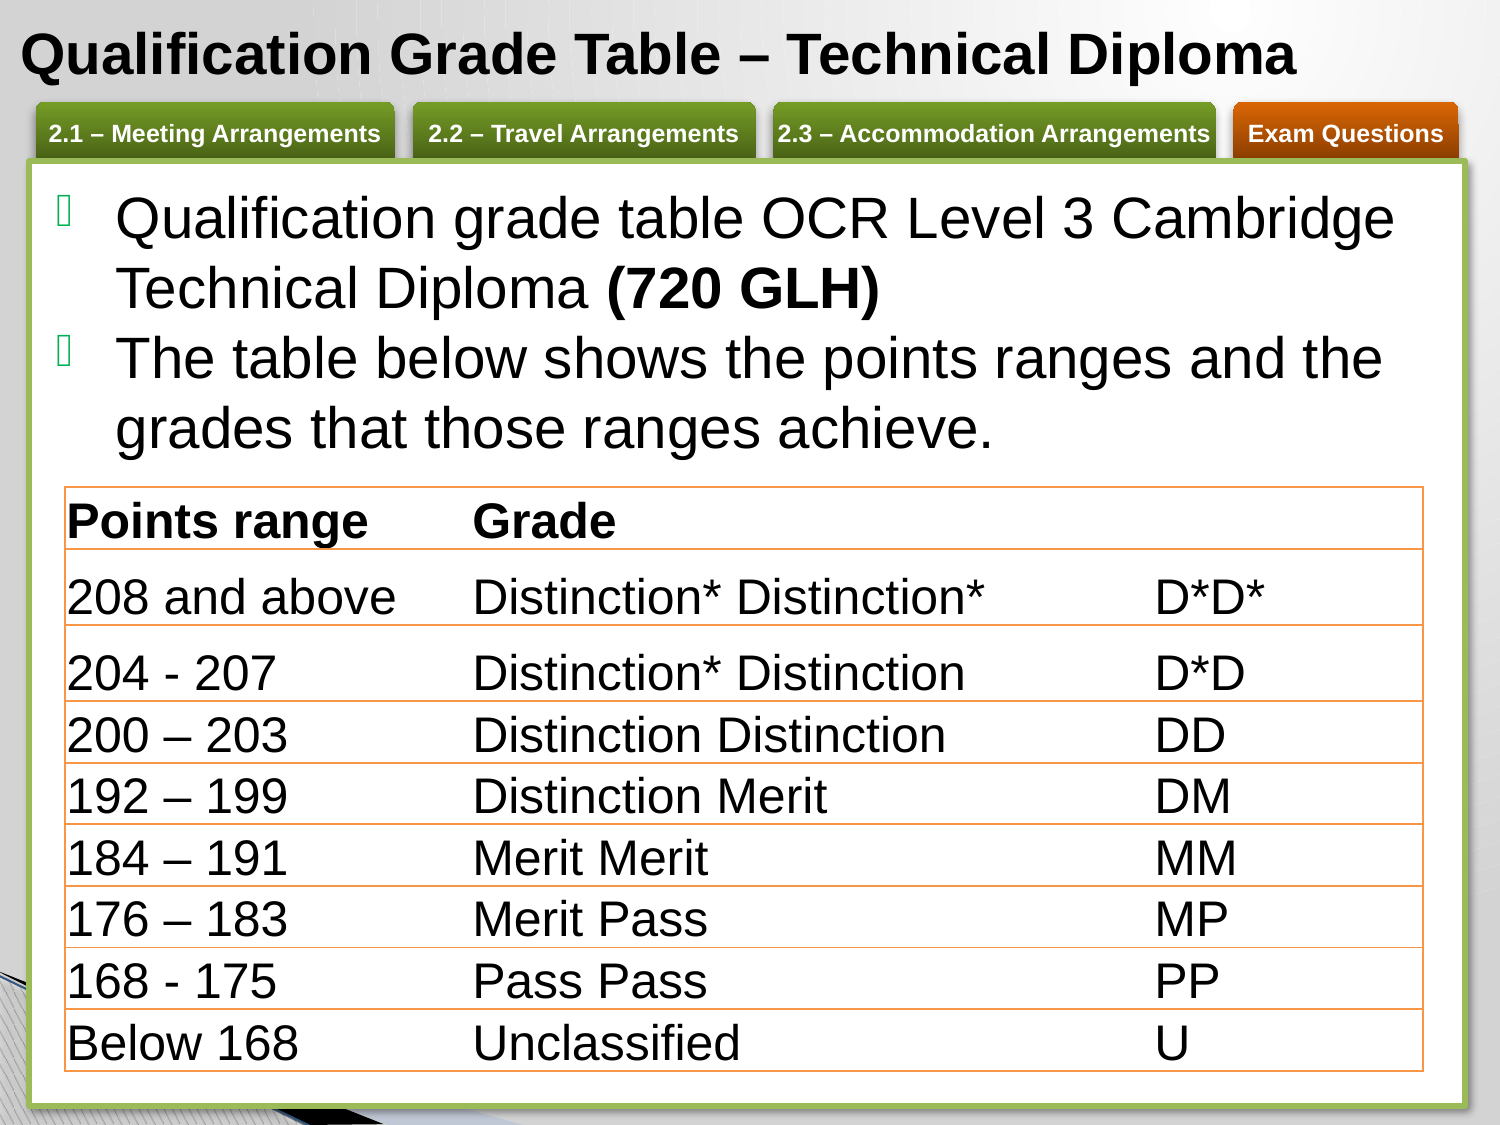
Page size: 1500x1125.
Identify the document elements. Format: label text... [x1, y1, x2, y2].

table_cell MM [1153, 825, 1422, 885]
table_cell Distinction Distinction [471, 702, 1153, 762]
table_header Grade [471, 488, 1153, 548]
table_cell U [1153, 1010, 1422, 1070]
title Qualification Grade Table – Technical Diploma [5, 0, 1447, 102]
table_cell 200 – 203 [66, 702, 471, 762]
table_cell D*D* [1153, 550, 1422, 624]
table_cell D*D [1153, 626, 1422, 700]
table_header [1153, 488, 1422, 548]
text_box Qualification grade table OCR Level 3 Cambridge Technical Diploma (720 GLH) The table below shows the points ranges and the grades that those ranges achieve. [41, 172, 1447, 468]
table_cell DM [1153, 764, 1422, 823]
table_cell 168 - 175 [66, 948, 471, 1008]
table_cell Merit Merit [471, 825, 1153, 885]
table_cell 192 – 199 [66, 764, 471, 823]
table_cell Distinction* Distinction [471, 626, 1153, 700]
table_cell Unclassified [471, 1010, 1153, 1070]
table_cell Merit Pass [471, 887, 1153, 947]
table_cell Distinction Merit [471, 764, 1153, 823]
table_cell Pass Pass [471, 948, 1153, 1008]
table_cell 208 and above [66, 550, 471, 624]
table_cell MP [1153, 887, 1422, 947]
text_box e [551, 0, 603, 5]
table_cell Below 168 [66, 1010, 471, 1070]
table_cell 184 – 191 [66, 825, 471, 885]
table_cell 204 - 207 [66, 626, 471, 700]
table_cell DD [1153, 702, 1422, 762]
table_cell 176 – 183 [66, 887, 471, 947]
table_cell Distinction* Distinction* [471, 550, 1153, 624]
picture [281, 1114, 303, 1125]
table_cell PP [1153, 948, 1422, 1008]
table_header Points range [66, 488, 471, 548]
